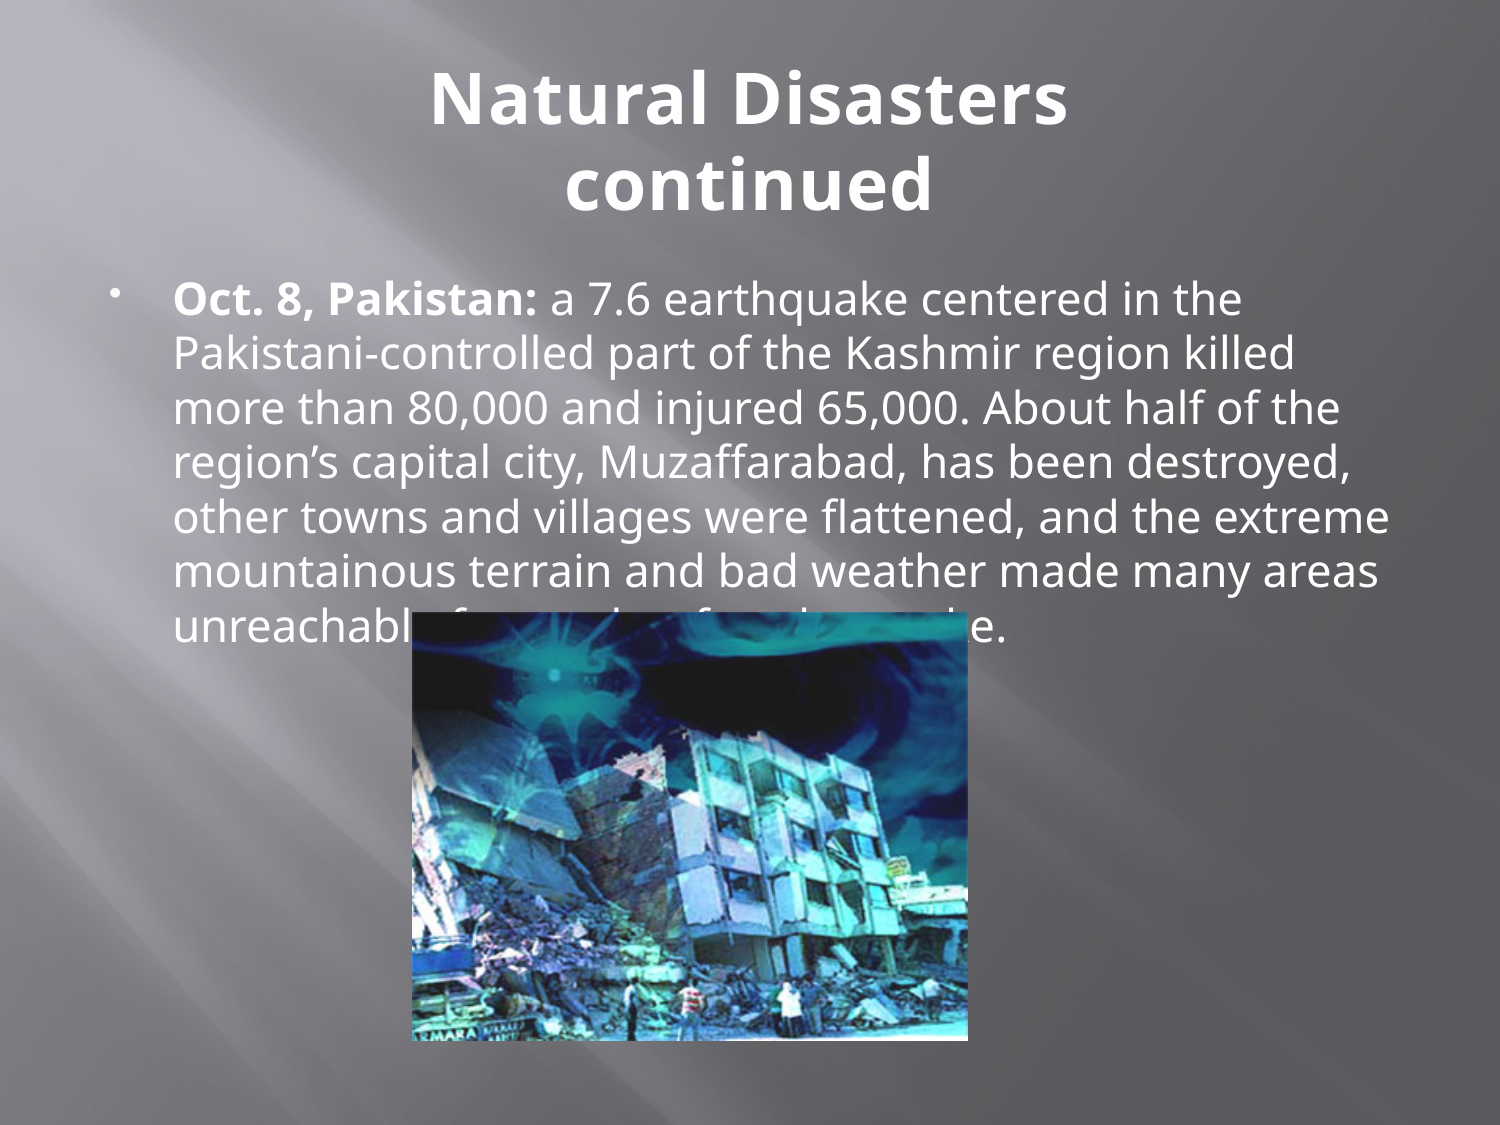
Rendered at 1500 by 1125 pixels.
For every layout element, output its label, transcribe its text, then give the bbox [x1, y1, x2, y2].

title Natural Disasters continued [75, 45, 1425, 233]
list Oct. 8, Pakistan: a 7.6 earthquake centered in the Pakistani-controlled part of the Kashmir region killed more than 80,000 and injured 65,000. About half of the region’s capital city, Muzaffarabad, has been destroyed, other towns and villages were flattened, and the extreme mountainous terrain and bad weather made many areas unreachable for weeks after the quake. [75, 262, 1425, 663]
picture [412, 612, 968, 1041]
